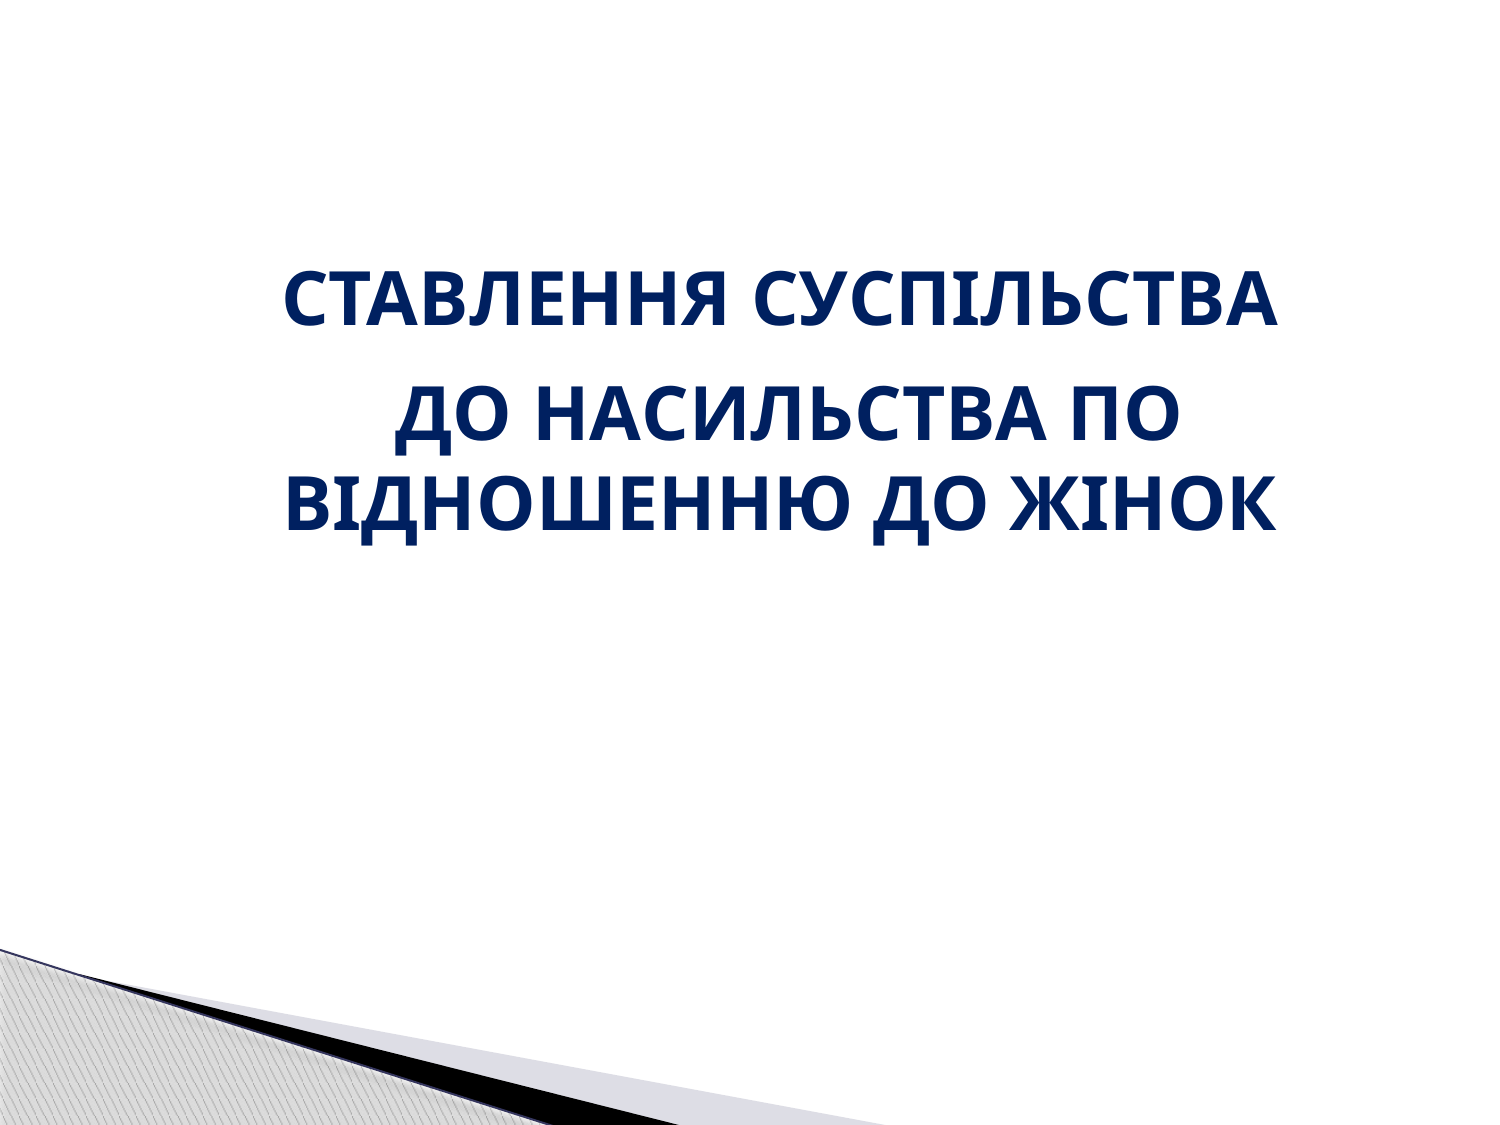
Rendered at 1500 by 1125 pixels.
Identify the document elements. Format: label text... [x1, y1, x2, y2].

list СТАВЛЕННЯ СУСПІЛЬСТВА ДО НАСИЛЬСТВА ПО ВІДНОШЕННЮ ДО ЖІНОК [75, 243, 1425, 986]
